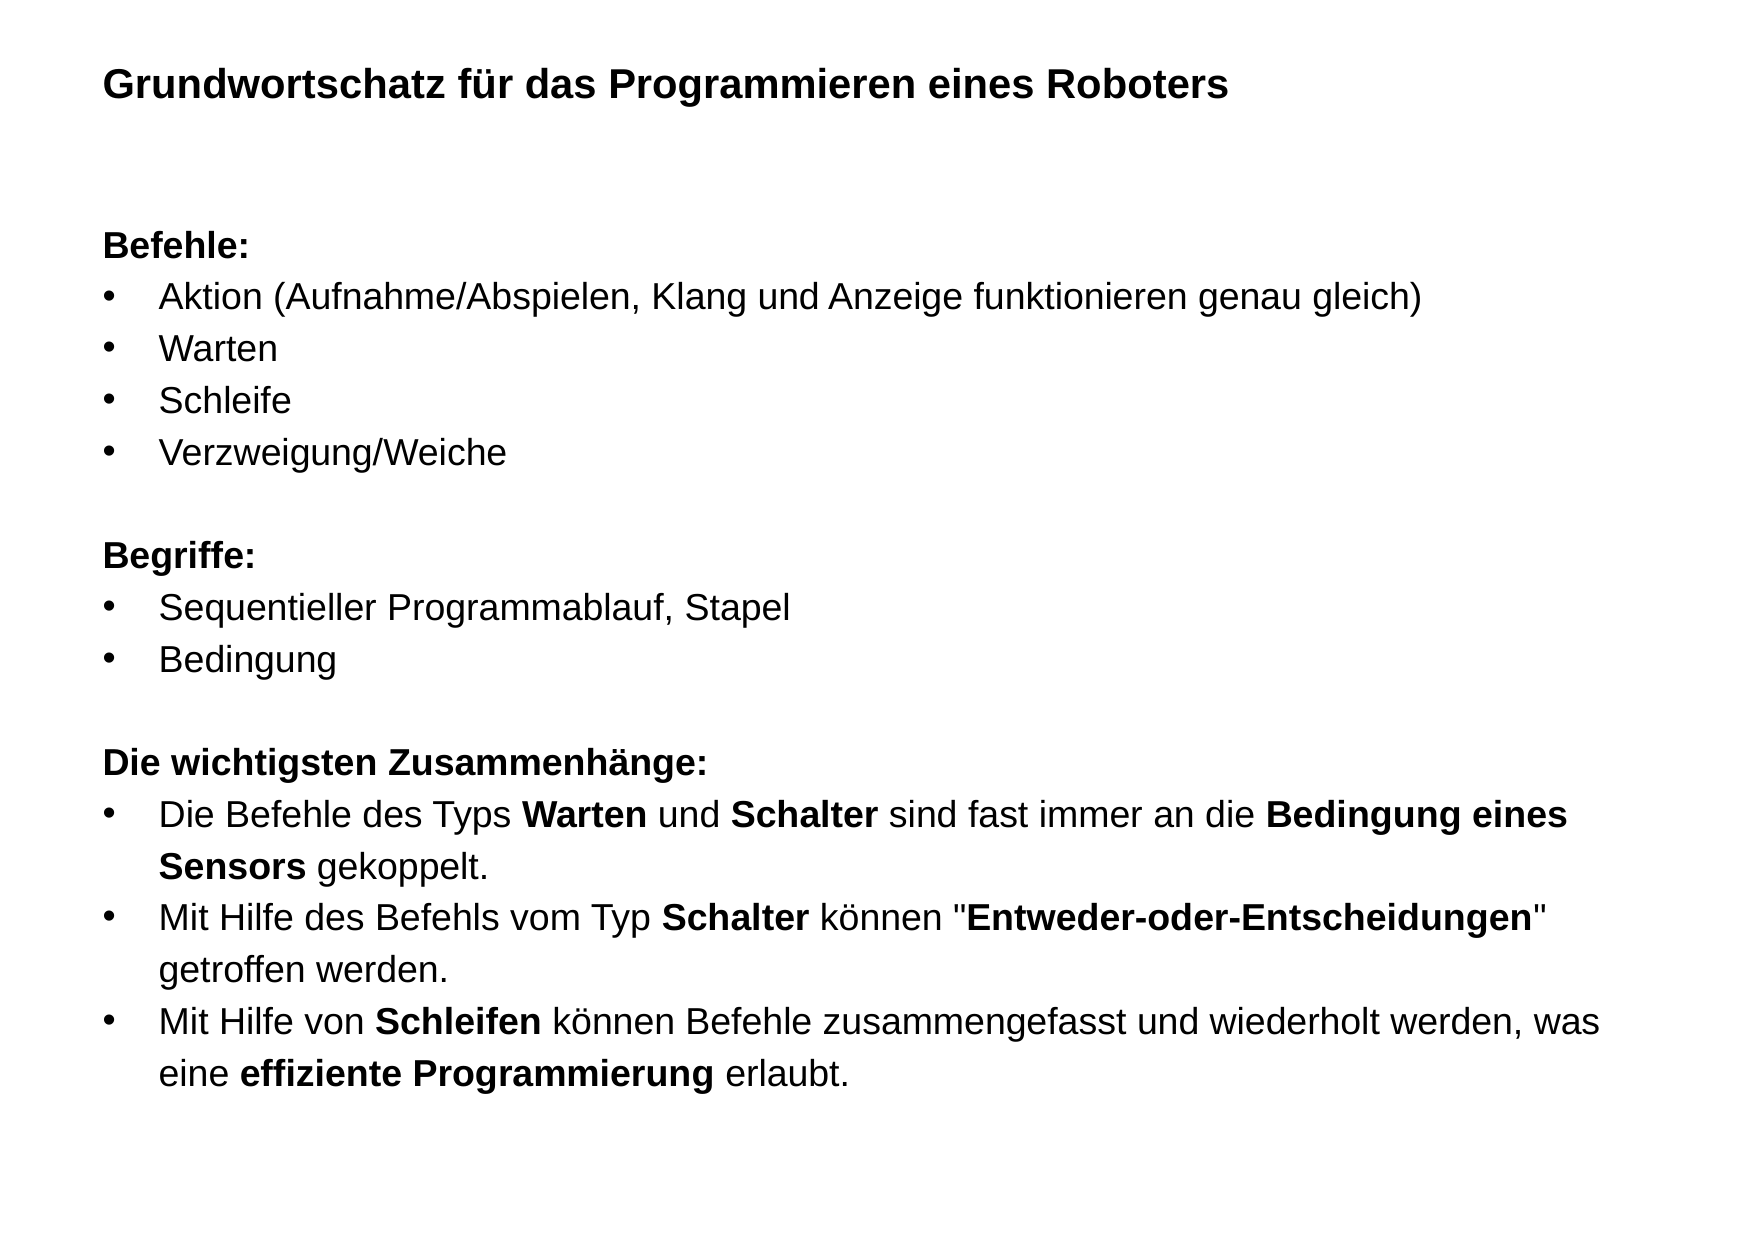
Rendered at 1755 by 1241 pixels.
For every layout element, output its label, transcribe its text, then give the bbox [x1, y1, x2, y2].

list Befehle: Aktion (Aufnahme/Abspielen, Klang und Anzeige funktionieren genau gleich) Warten Schleife Verzweigung/Weiche Begriffe: Sequentieller Programmablauf, Stapel Bedingung Die wichtigsten Zusammenhänge: Die Befehle des Typs Warten und Schalter sind fast immer an die Bedingung eines Sensors gekoppelt. Mit Hilfe des Befehls vom Typ Schalter können "Entweder-oder-Entscheidungen" getroffen werden. Mit Hilfe von Schleifen können Befehle zusammengefasst und wiederholt werden, was eine effiziente Programmierung erlaubt. [87, 206, 1667, 1108]
title Grundwortschatz für das Programmieren eines Roboters [87, 49, 1667, 206]
